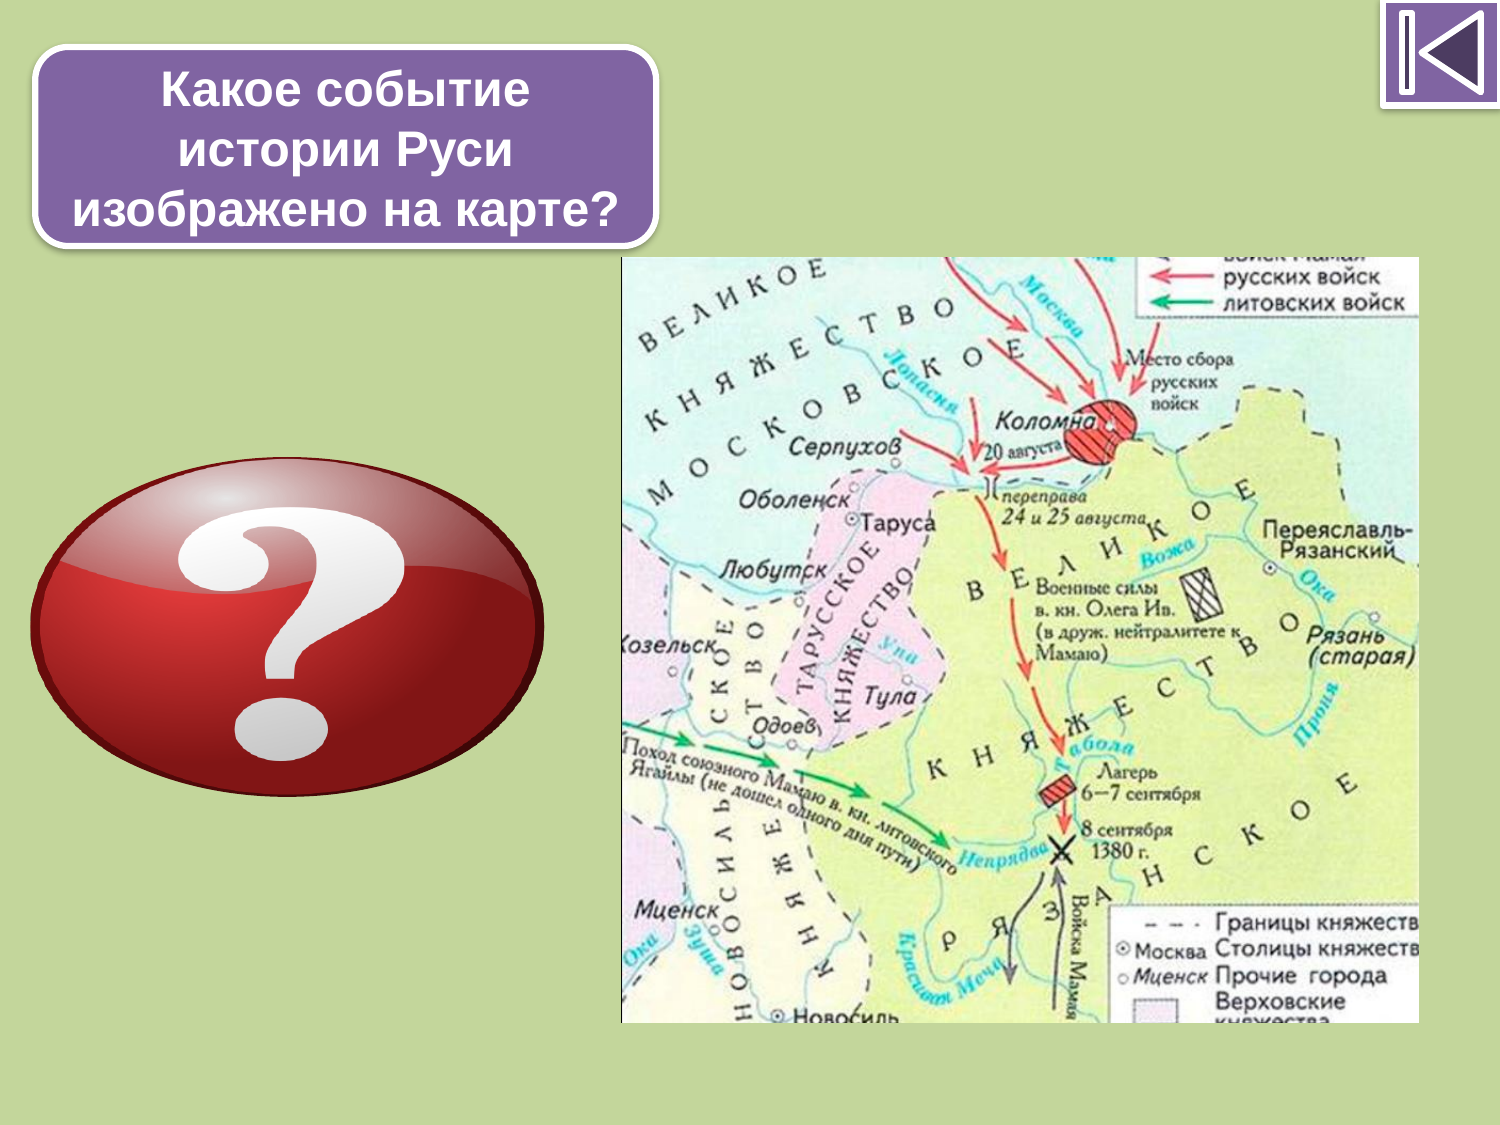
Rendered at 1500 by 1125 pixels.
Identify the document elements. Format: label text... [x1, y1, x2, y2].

picture [620, 257, 1419, 1023]
text_box [1380, 0, 1500, 109]
text_box Какое событие истории Руси изображено на карте? [32, 43, 660, 250]
picture [23, 456, 551, 798]
